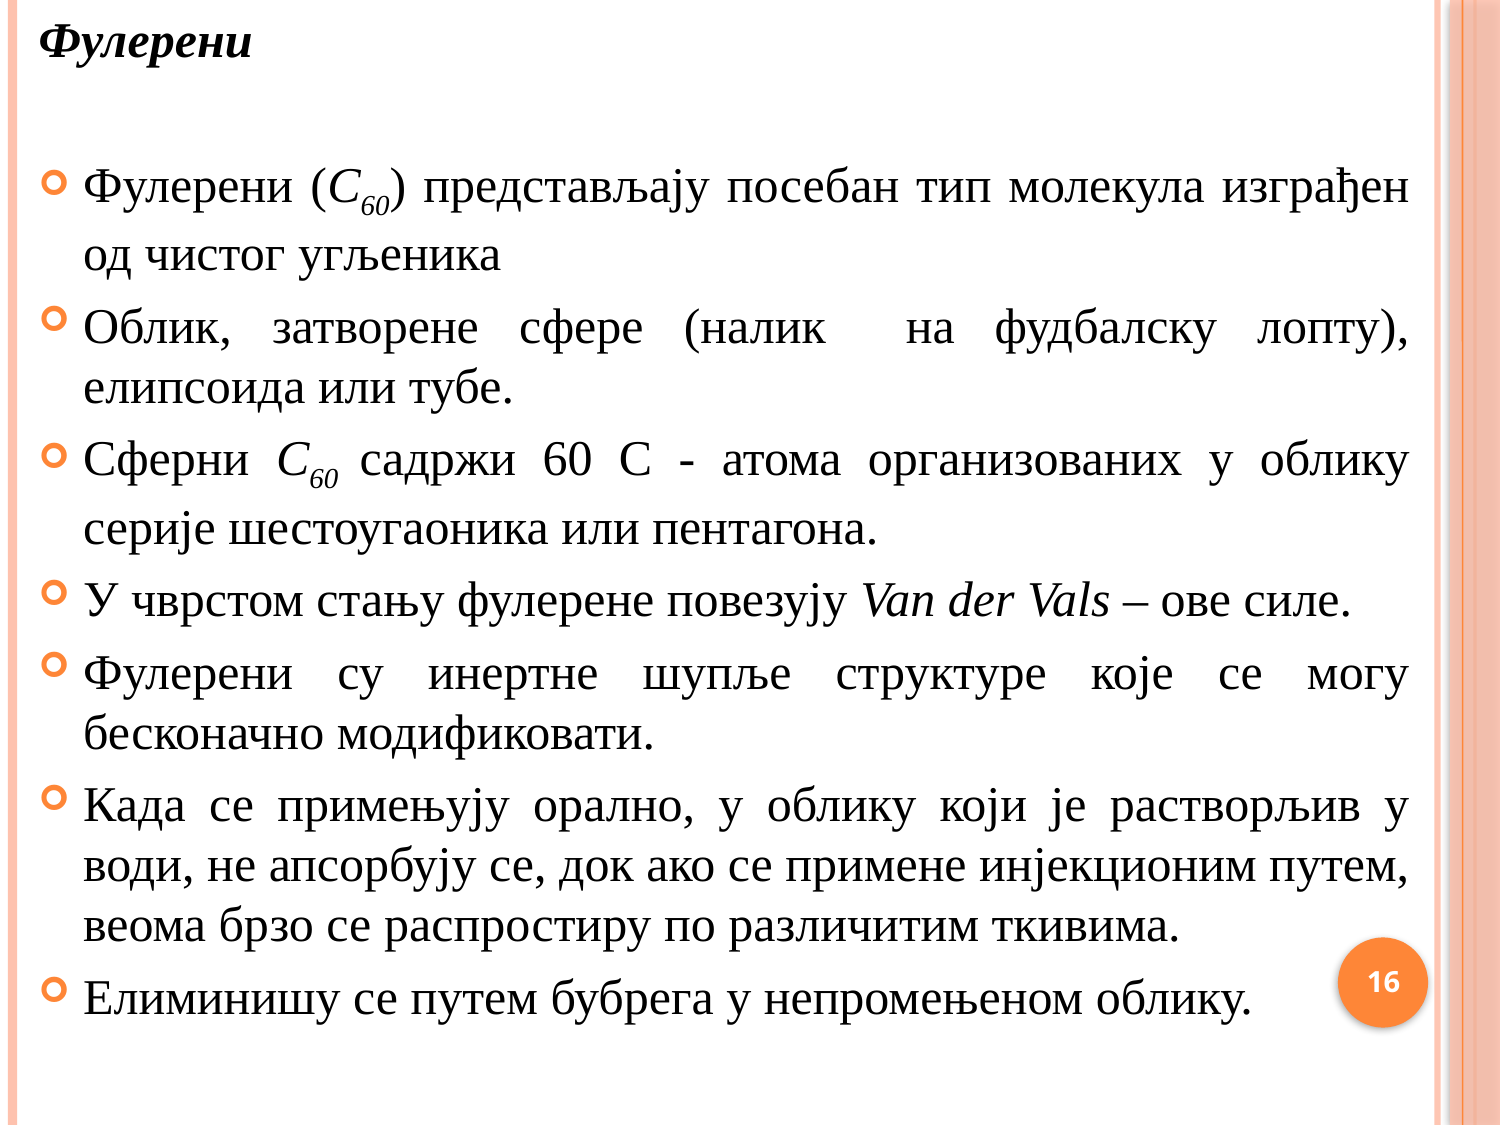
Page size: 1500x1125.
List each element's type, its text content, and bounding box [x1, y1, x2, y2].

list Фулерени Фулерени (С60) представљају посебан тип молекула изграђен од чистог угљеника Облик, затворене сфере (налик на фудбалску лопту), елипсоида или тубе. Сферни С60 садржи 60 C - атома организованих у облику серије шестоугаоника или пентагона. У чврстом стању фулерене повезују Van der Vals – ове силе. Фулерени су инертне шупље структуре које се могу бесконачно модификовати. Када се примењују орално, у облику који је растворљив у води, не апсорбују се, док ако се примене инјекционим путем, веома брзо се распростиру по различитим ткивима. Елиминишу се путем бубрега у непромењеном облику. [23, 0, 1426, 1125]
slide_number 16 [1426, 940, 1434, 1026]
